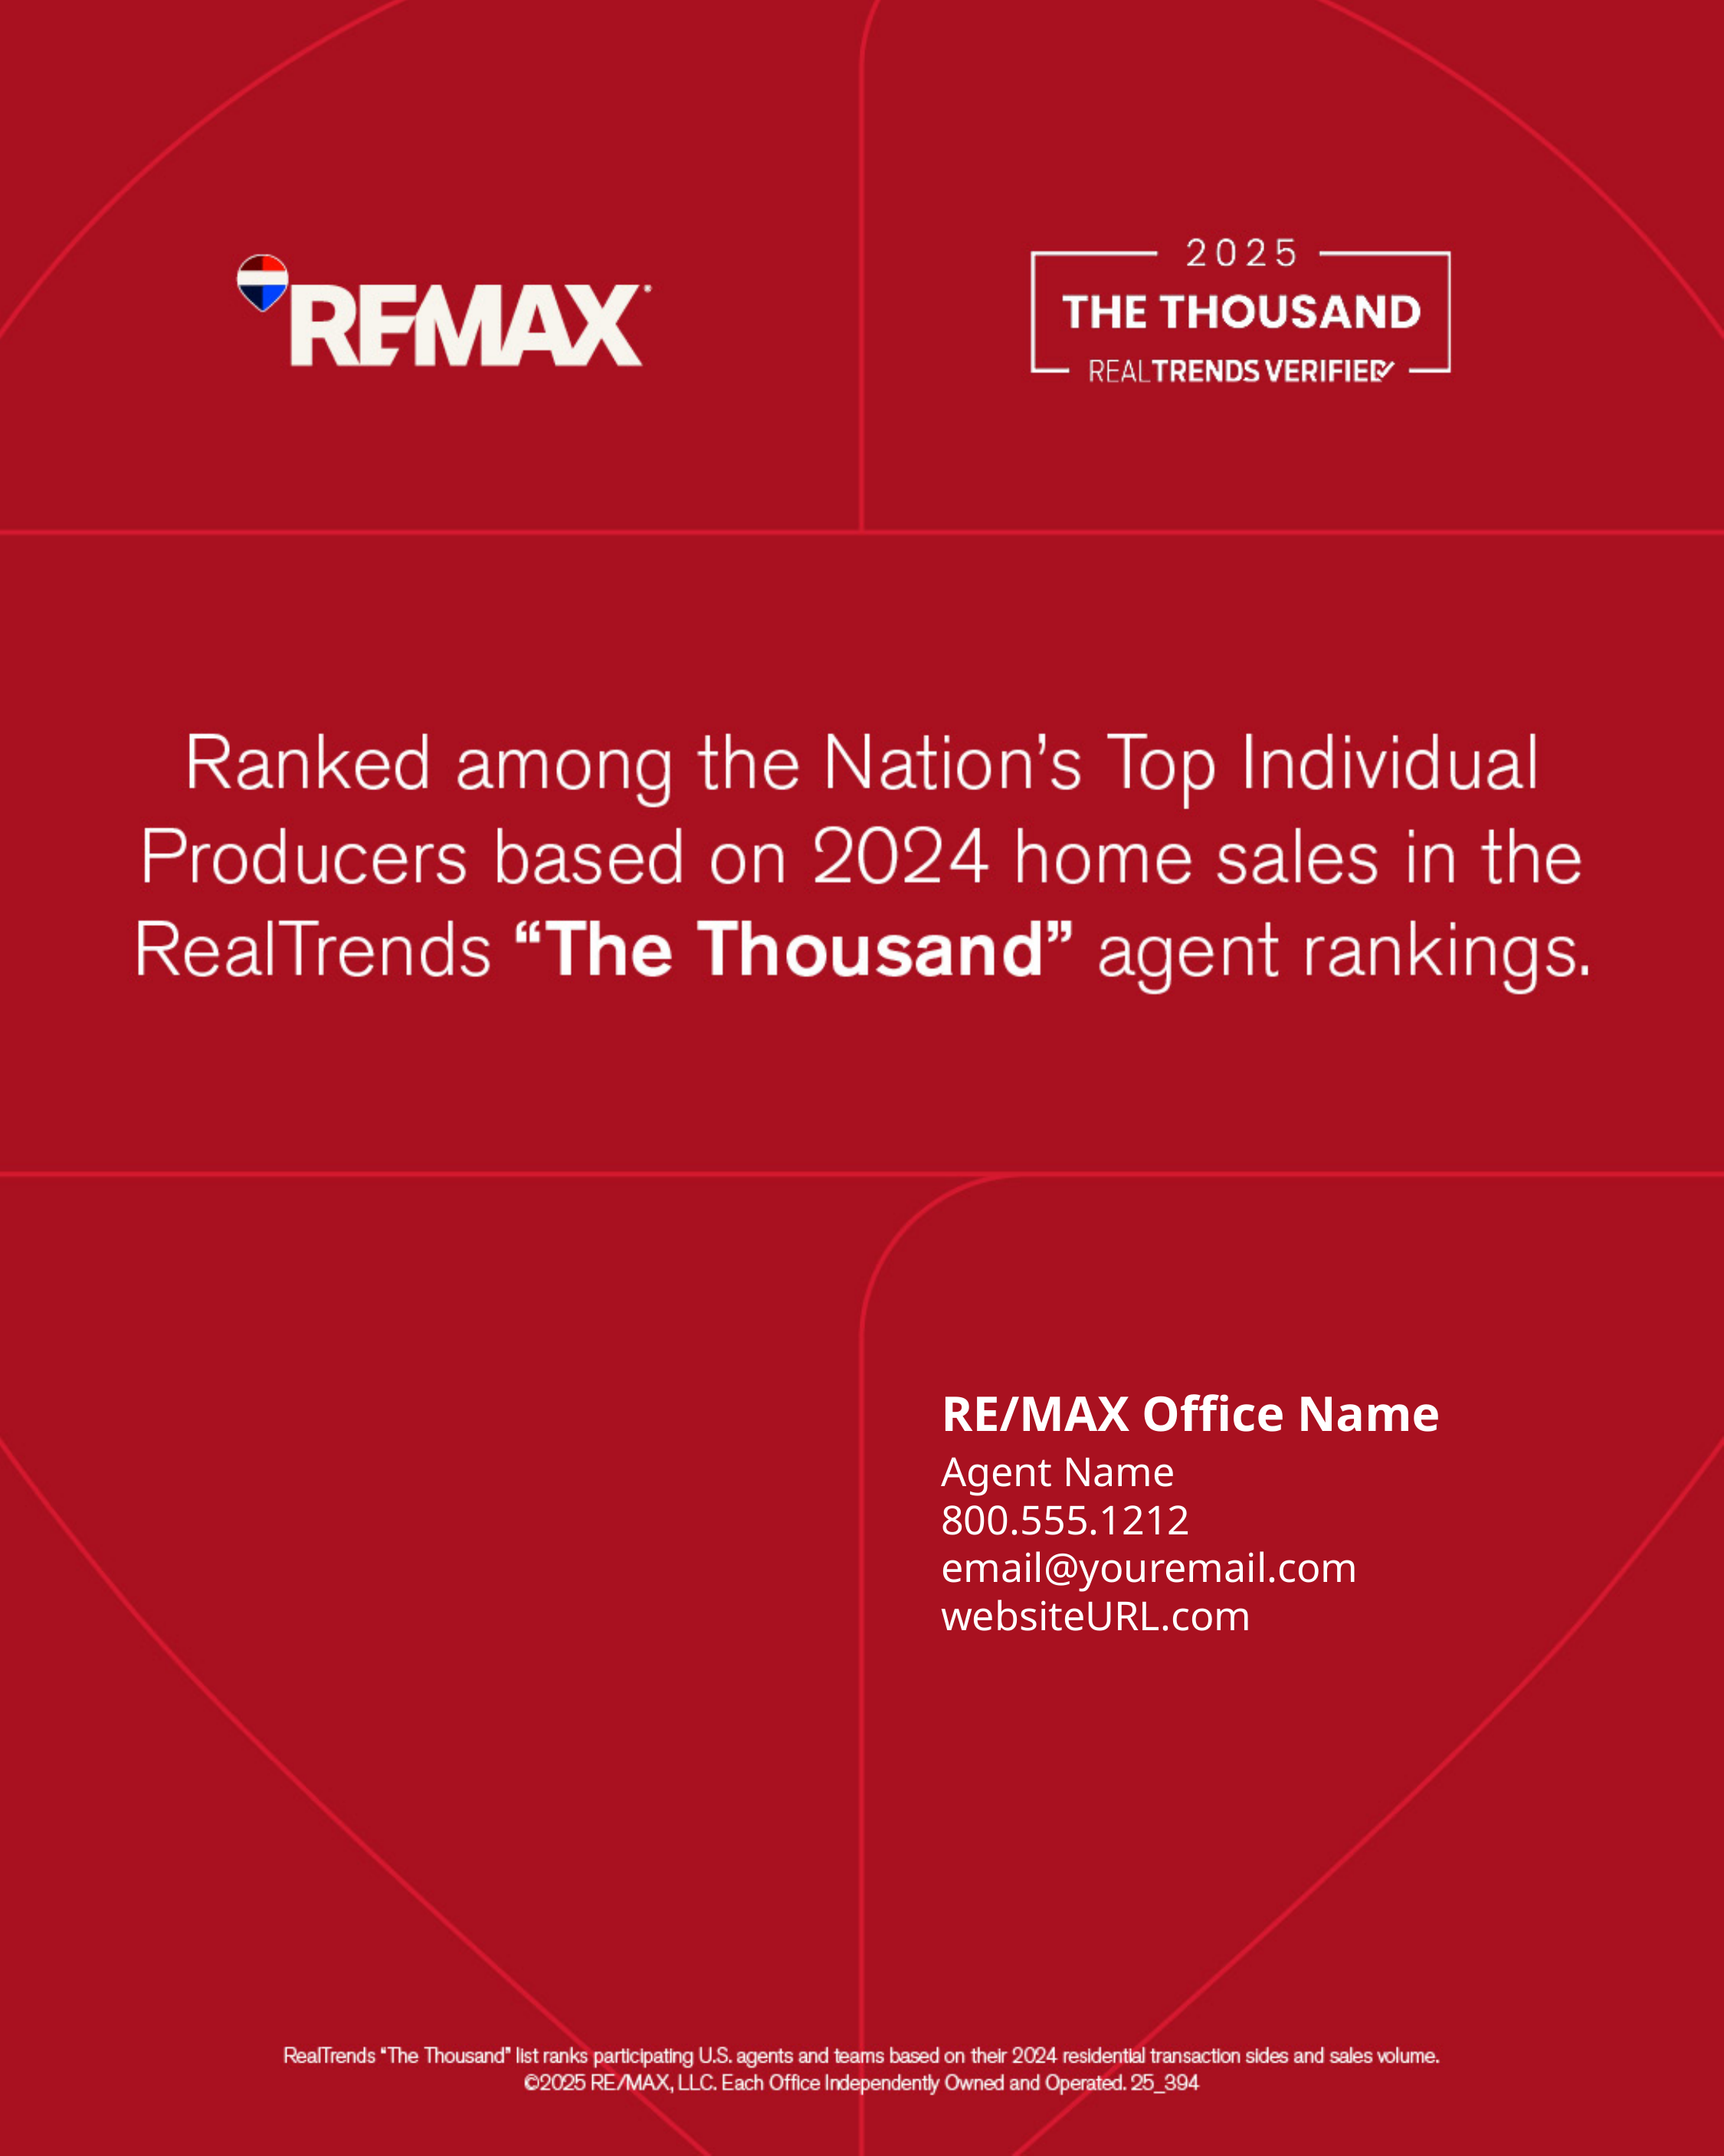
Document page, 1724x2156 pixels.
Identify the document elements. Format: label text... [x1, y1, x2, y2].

picture [0, 0, 1724, 2156]
list RE/MAX Office Name [929, 1383, 1658, 1441]
list Agent Name 800.555.1212 email@youremail.com websiteURL.com [929, 1441, 1658, 1691]
